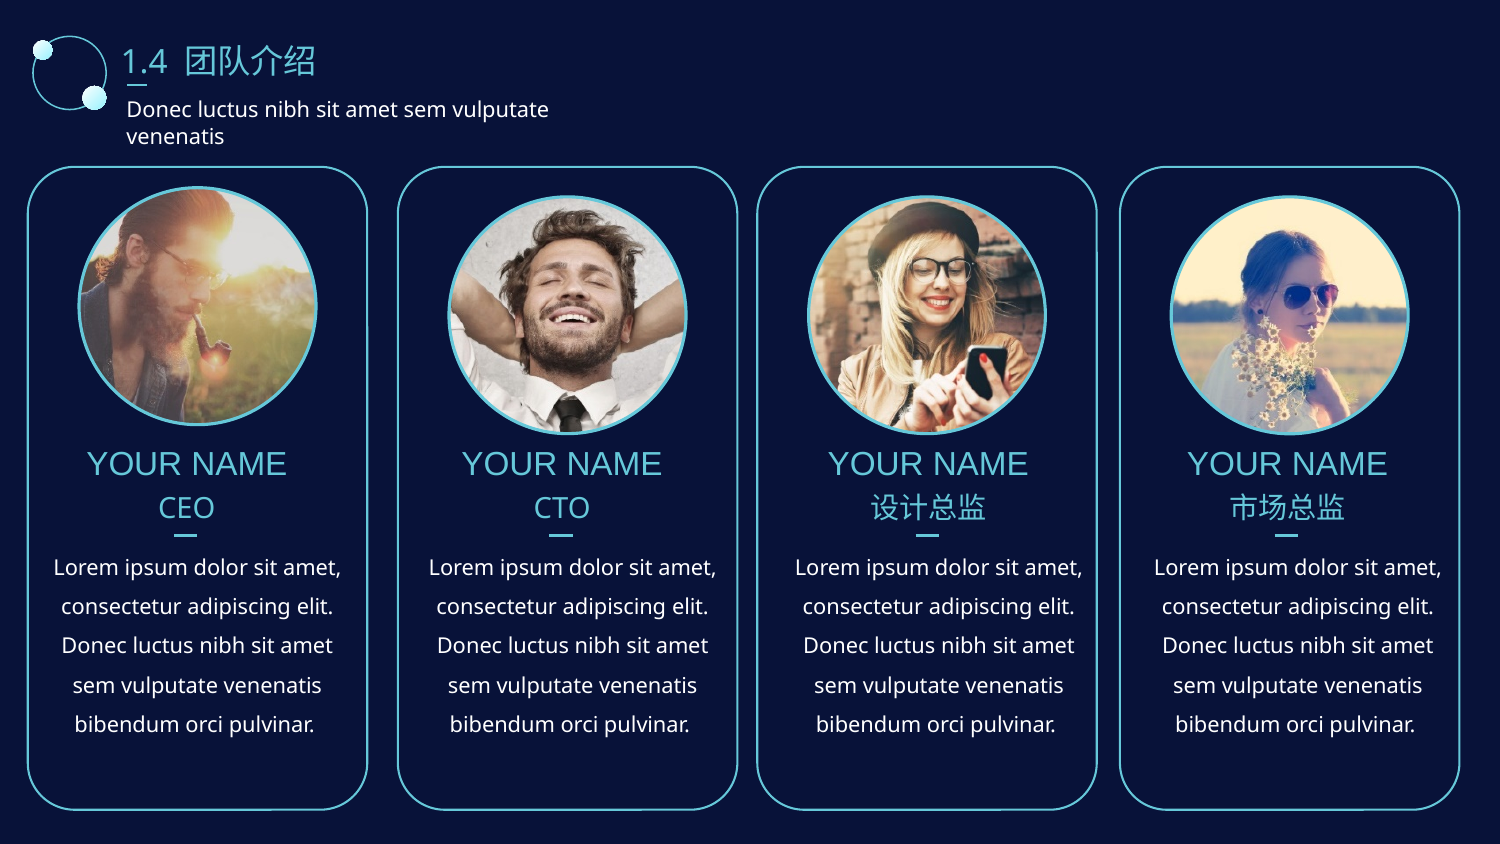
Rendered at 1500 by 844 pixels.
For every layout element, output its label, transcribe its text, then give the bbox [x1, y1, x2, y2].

picture [78, 187, 316, 425]
text_box CTO [518, 481, 606, 532]
text_box YOUR NAME [71, 434, 303, 490]
text_box YOUR NAME [1171, 434, 1404, 490]
picture [1171, 196, 1409, 434]
text_box YOUR NAME [812, 434, 1044, 490]
text_box [396, 165, 739, 811]
text_box Lorem ipsum dolor sit amet, consectetur adipiscing elit. Donec luctus nibh sit amet sem vulputate venenatis bibendum orci pulvinar. [774, 532, 1104, 745]
text_box YOUR NAME [446, 434, 678, 490]
text_box Lorem ipsum dolor sit amet, consectetur adipiscing elit. Donec luctus nibh sit amet sem vulputate venenatis bibendum orci pulvinar. [1133, 532, 1463, 745]
text_box [81, 84, 108, 111]
text_box [31, 35, 108, 111]
text_box [756, 165, 1098, 811]
text_box [31, 39, 54, 61]
text_box Lorem ipsum dolor sit amet, consectetur adipiscing elit. Donec luctus nibh sit amet sem vulputate venenatis bibendum orci pulvinar. [32, 532, 363, 745]
text_box Lorem ipsum dolor sit amet, consectetur adipiscing elit. Donec luctus nibh sit amet sem vulputate venenatis bibendum orci pulvinar. [408, 532, 738, 745]
text_box Donec luctus nibh sit amet sem vulputate venenatis [111, 88, 636, 156]
text_box [1118, 165, 1461, 811]
text_box CEO [143, 481, 231, 532]
text_box 设计总监 [855, 481, 1002, 532]
text_box [26, 165, 369, 811]
text_box 市场总监 [1214, 481, 1361, 532]
text_box 1.4 团队介绍 [105, 32, 333, 88]
